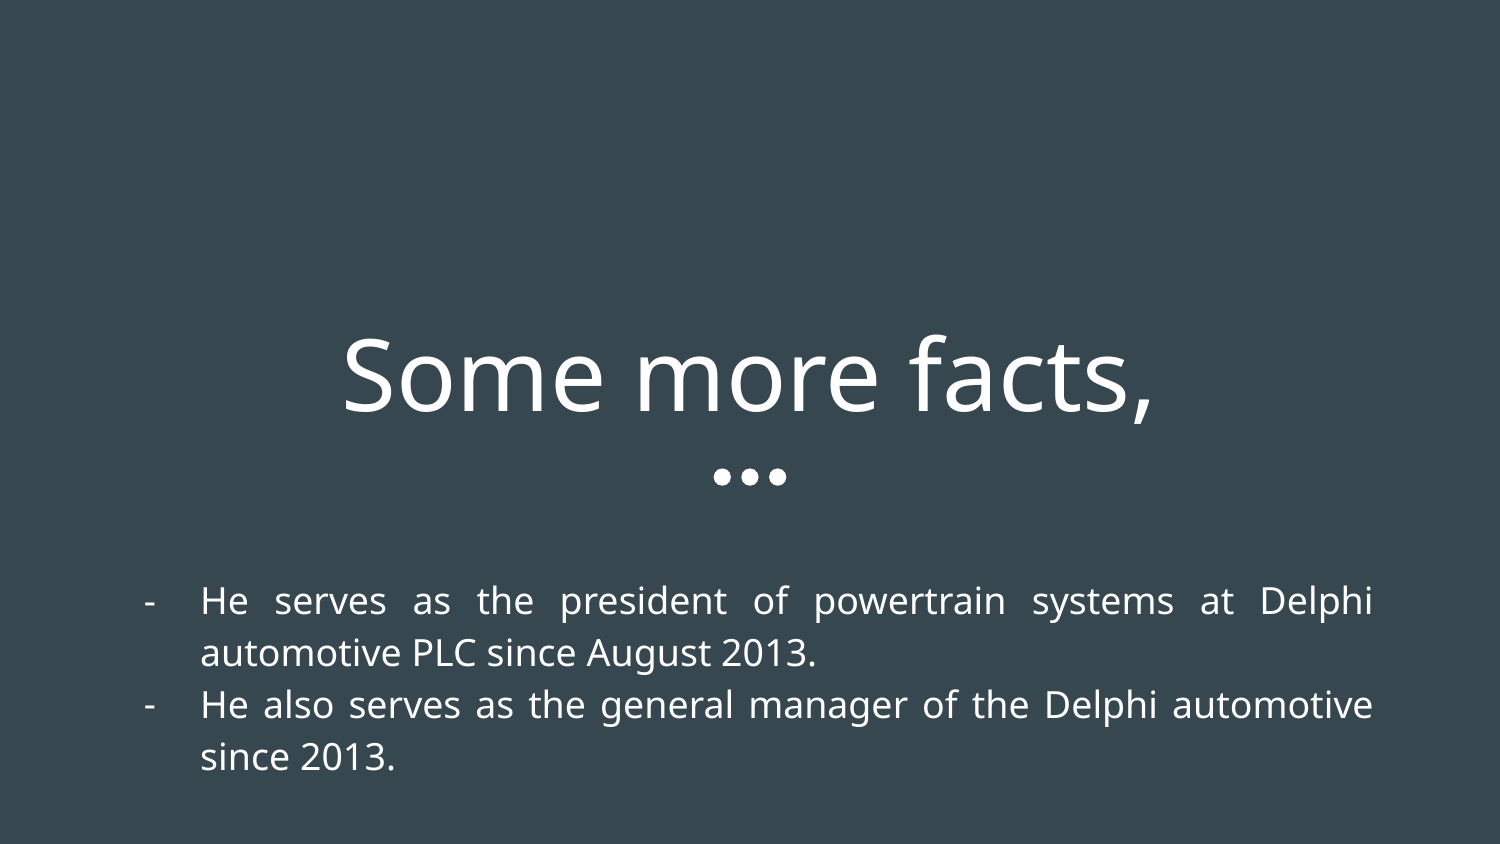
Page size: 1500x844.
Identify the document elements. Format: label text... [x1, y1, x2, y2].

subtitle He serves as the president of powertrain systems at Delphi automotive PLC since August 2013. He also serves as the general manager of the Delphi automotive since 2013. [110, 520, 1390, 828]
title Some more facts, [110, 162, 1390, 447]
